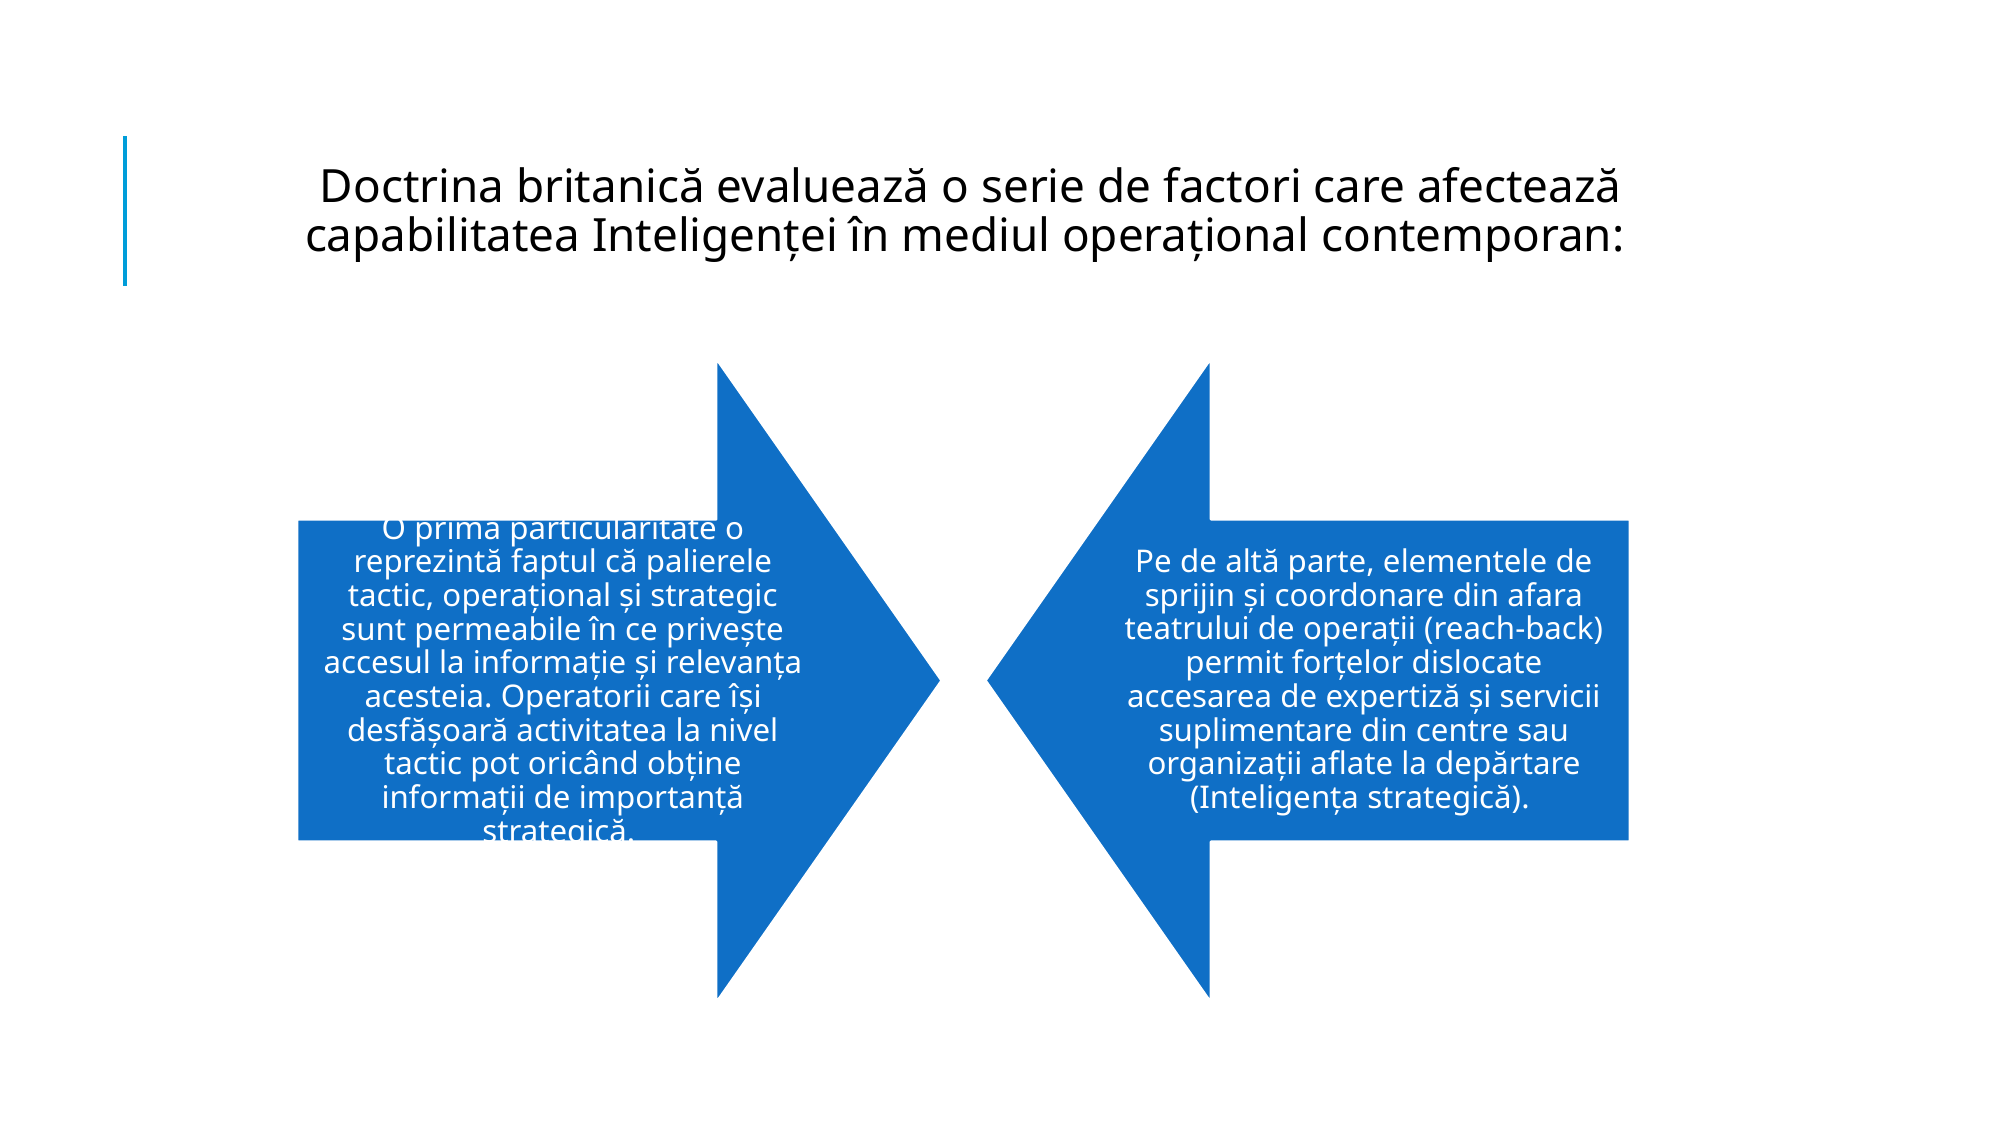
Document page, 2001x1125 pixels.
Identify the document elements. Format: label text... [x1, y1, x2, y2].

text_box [296, 235, 1631, 1125]
list Doctrina britanică evaluează o serie de factori care afectează capabilitatea Inteligenței în mediul operațional contemporan: [166, 155, 1761, 277]
